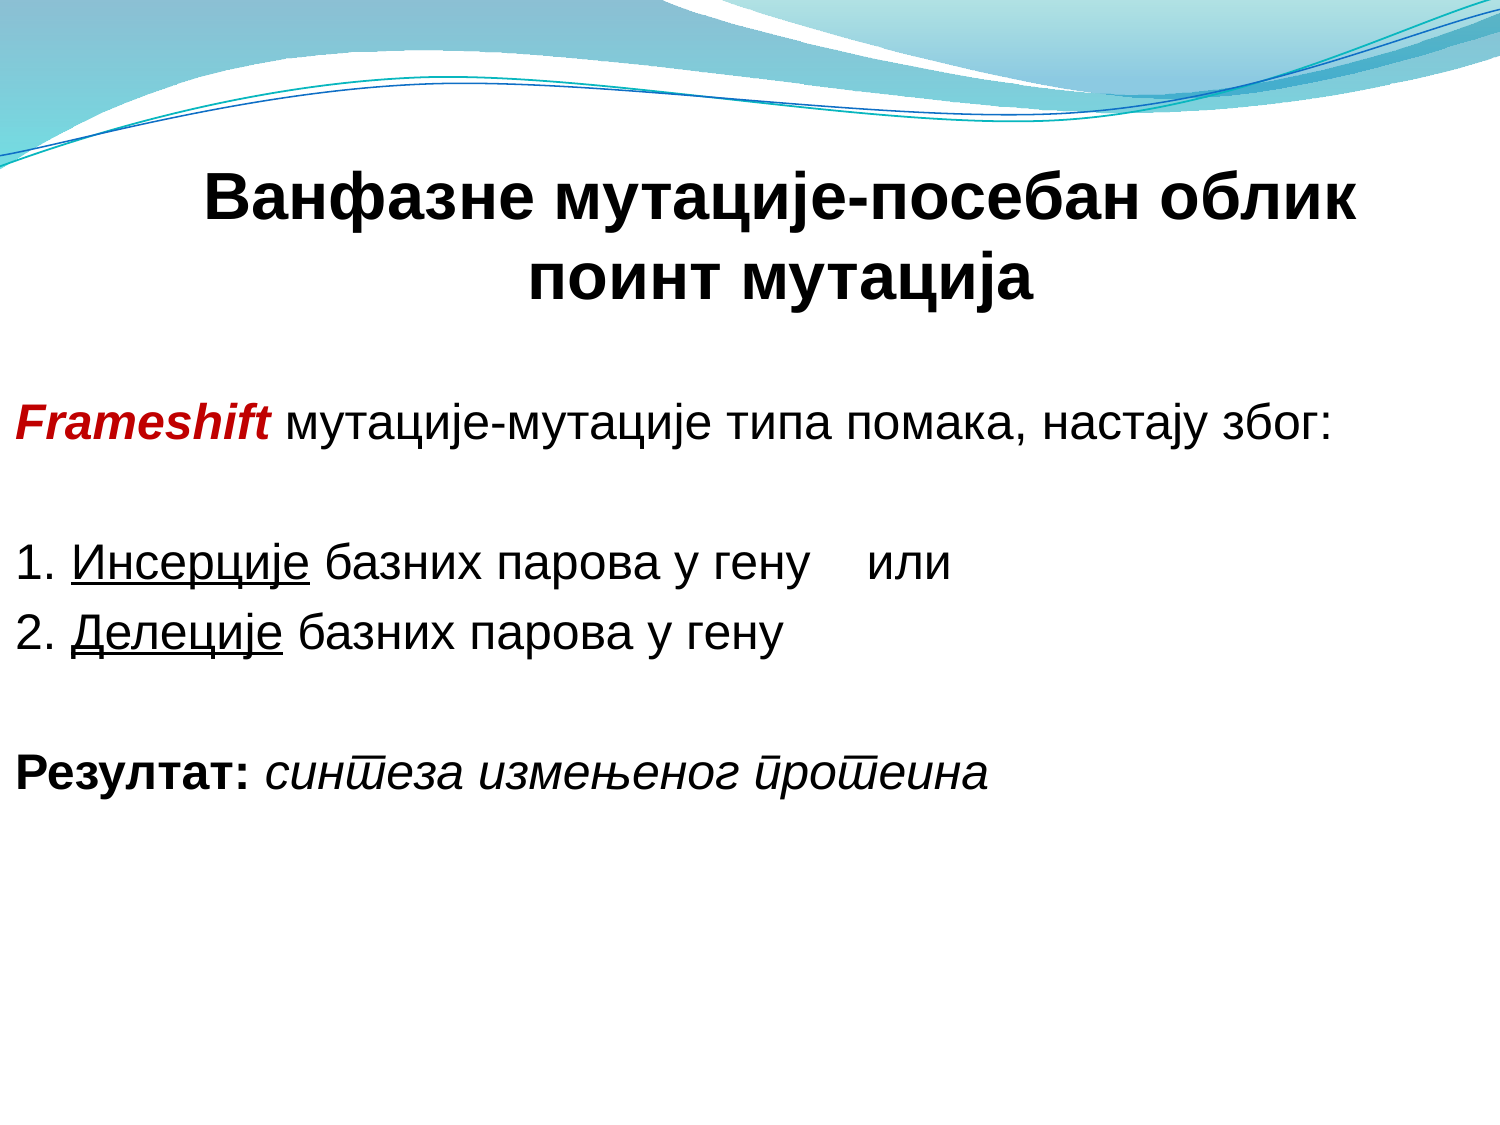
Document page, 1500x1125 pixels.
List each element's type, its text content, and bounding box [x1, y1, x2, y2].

list Frameshift мутације-мутације типа помака, настају због: 1. Инсерције базних парова у гену или 2. Делеције базних парова у гену Резултат: синтеза измењеног протеина [0, 381, 1500, 1125]
title Ванфазне мутације-посебан облик поинт мутација [53, 78, 1429, 313]
